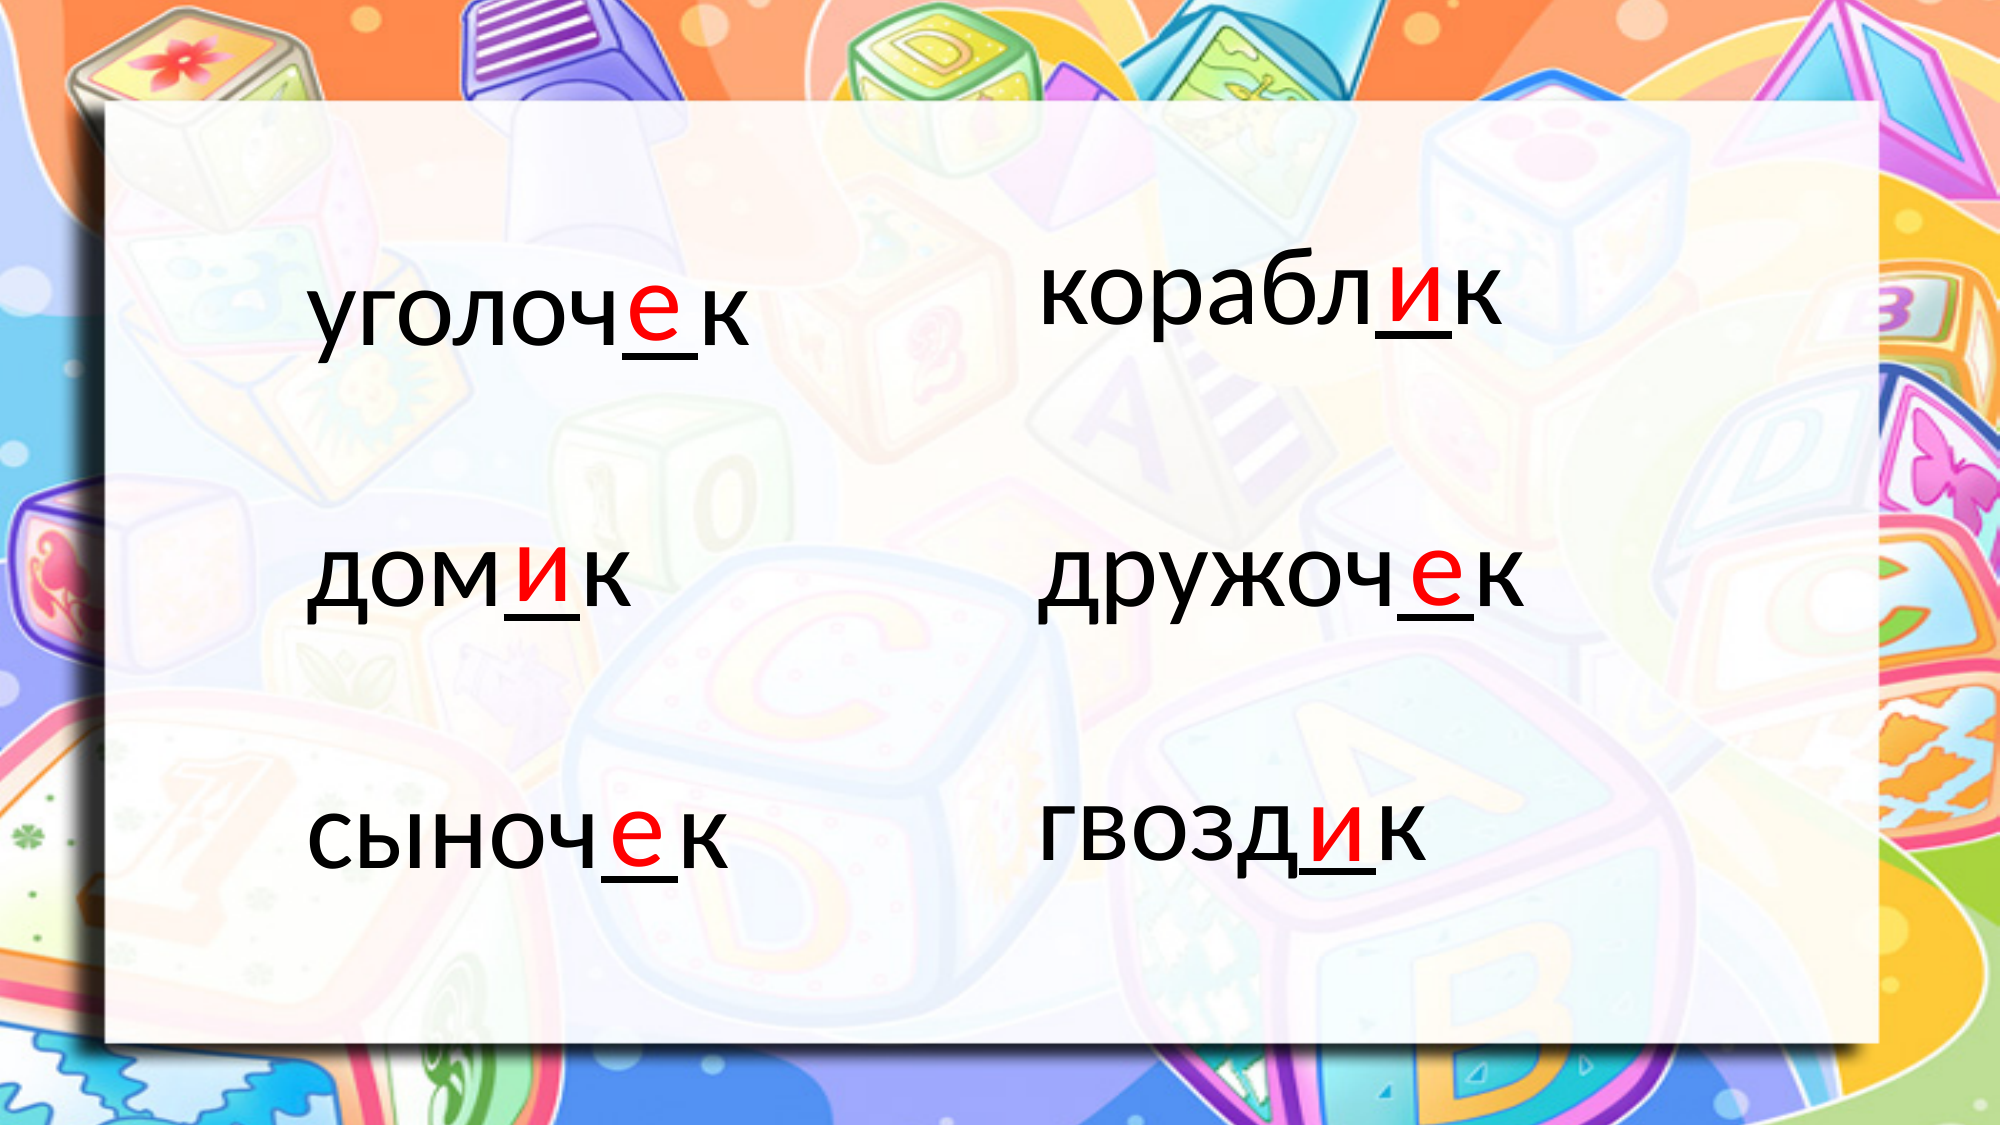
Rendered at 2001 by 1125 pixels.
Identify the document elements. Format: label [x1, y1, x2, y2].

list [0, 0, 2000, 1125]
